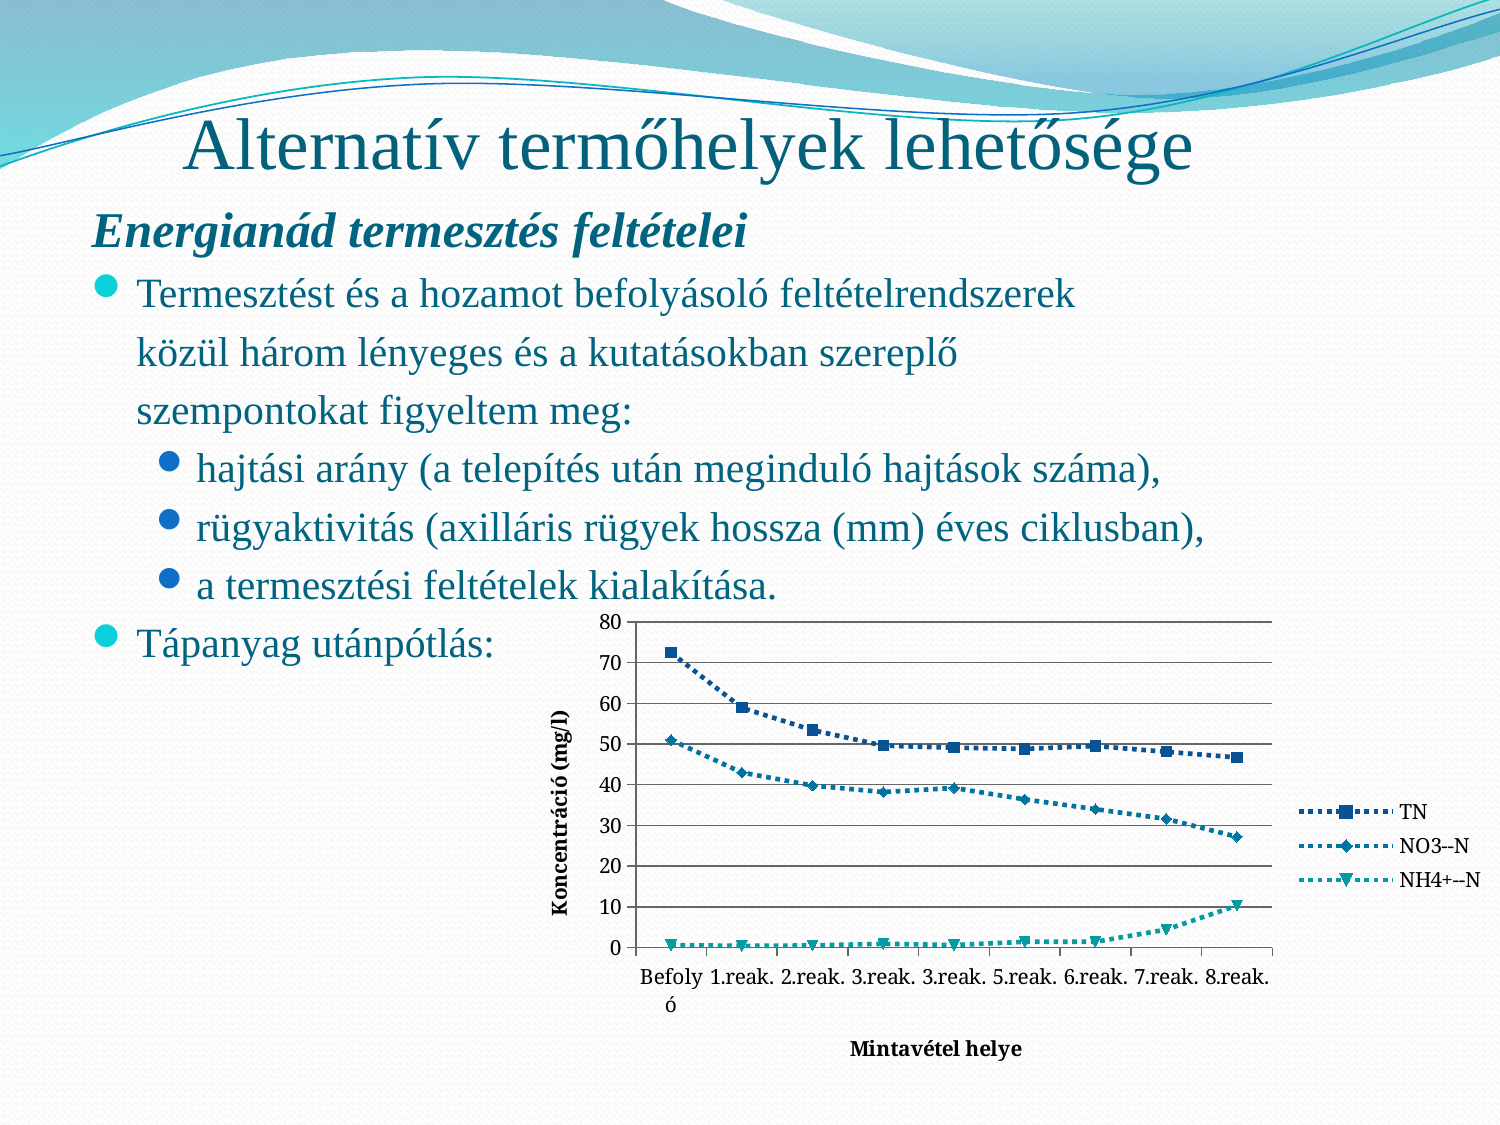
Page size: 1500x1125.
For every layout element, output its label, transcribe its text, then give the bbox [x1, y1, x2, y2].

title Alternatív termőhelyek lehetősége [183, 33, 1413, 185]
list Energianád termesztés feltételei Termesztést és a hozamot befolyásoló feltételrendszerek közül három lényeges és a kutatásokban szereplő szempontokat figyeltem meg: hajtási arány (a telepítés után meginduló hajtások száma), rügyaktivitás (axilláris rügyek hossza (mm) éves ciklusban), a termesztési feltételek kialakítása. Tápanyag utánpótlás: [76, 190, 1500, 1012]
chart [511, 597, 1500, 1095]
